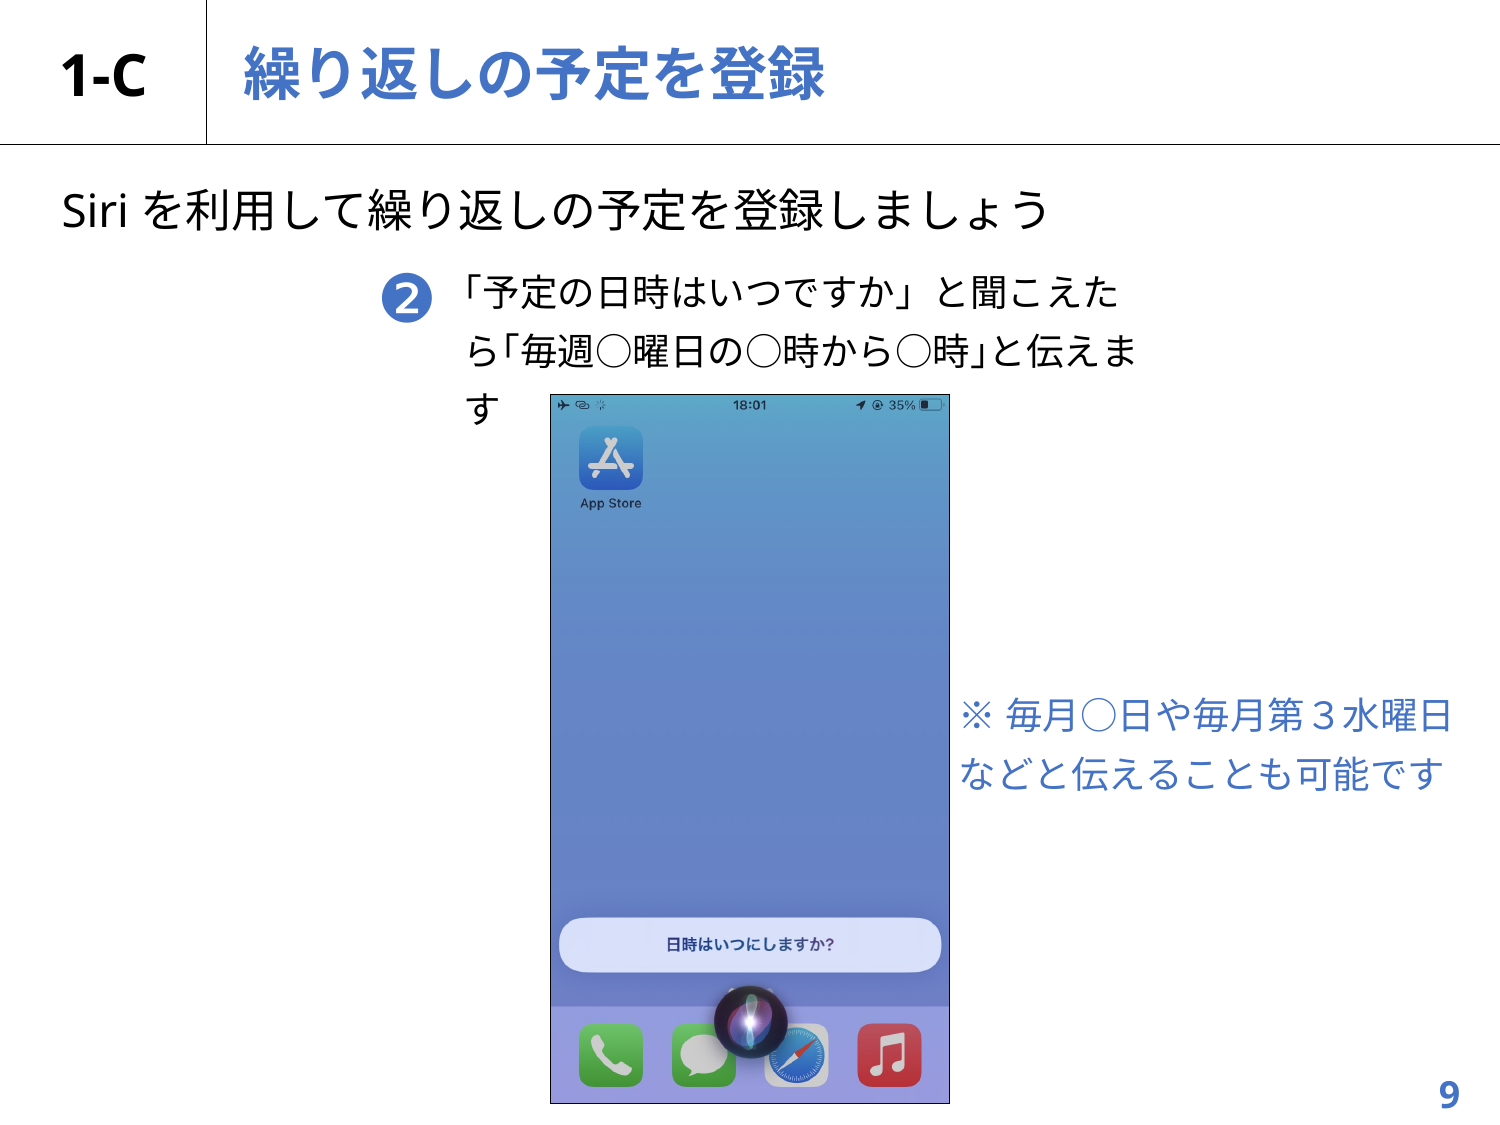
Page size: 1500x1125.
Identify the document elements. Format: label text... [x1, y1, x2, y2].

text_box ｢予定の日時はいつですか」と聞こえたら｢毎週○曜日の○時から○時｣と伝えます [448, 274, 1171, 439]
text_box ※毎月○日や毎月第３水曜日などと伝えることも可能です [950, 671, 1472, 804]
picture [550, 394, 950, 1104]
text_box Siriを利用して繰り返しの予定を登録しましょう [46, 180, 1422, 274]
text_box ❷ [363, 274, 440, 343]
text_box 1-C [0, 0, 207, 147]
text_box 9 [1399, 1063, 1500, 1123]
title 繰り返しの予定を登録 [228, 36, 1472, 116]
